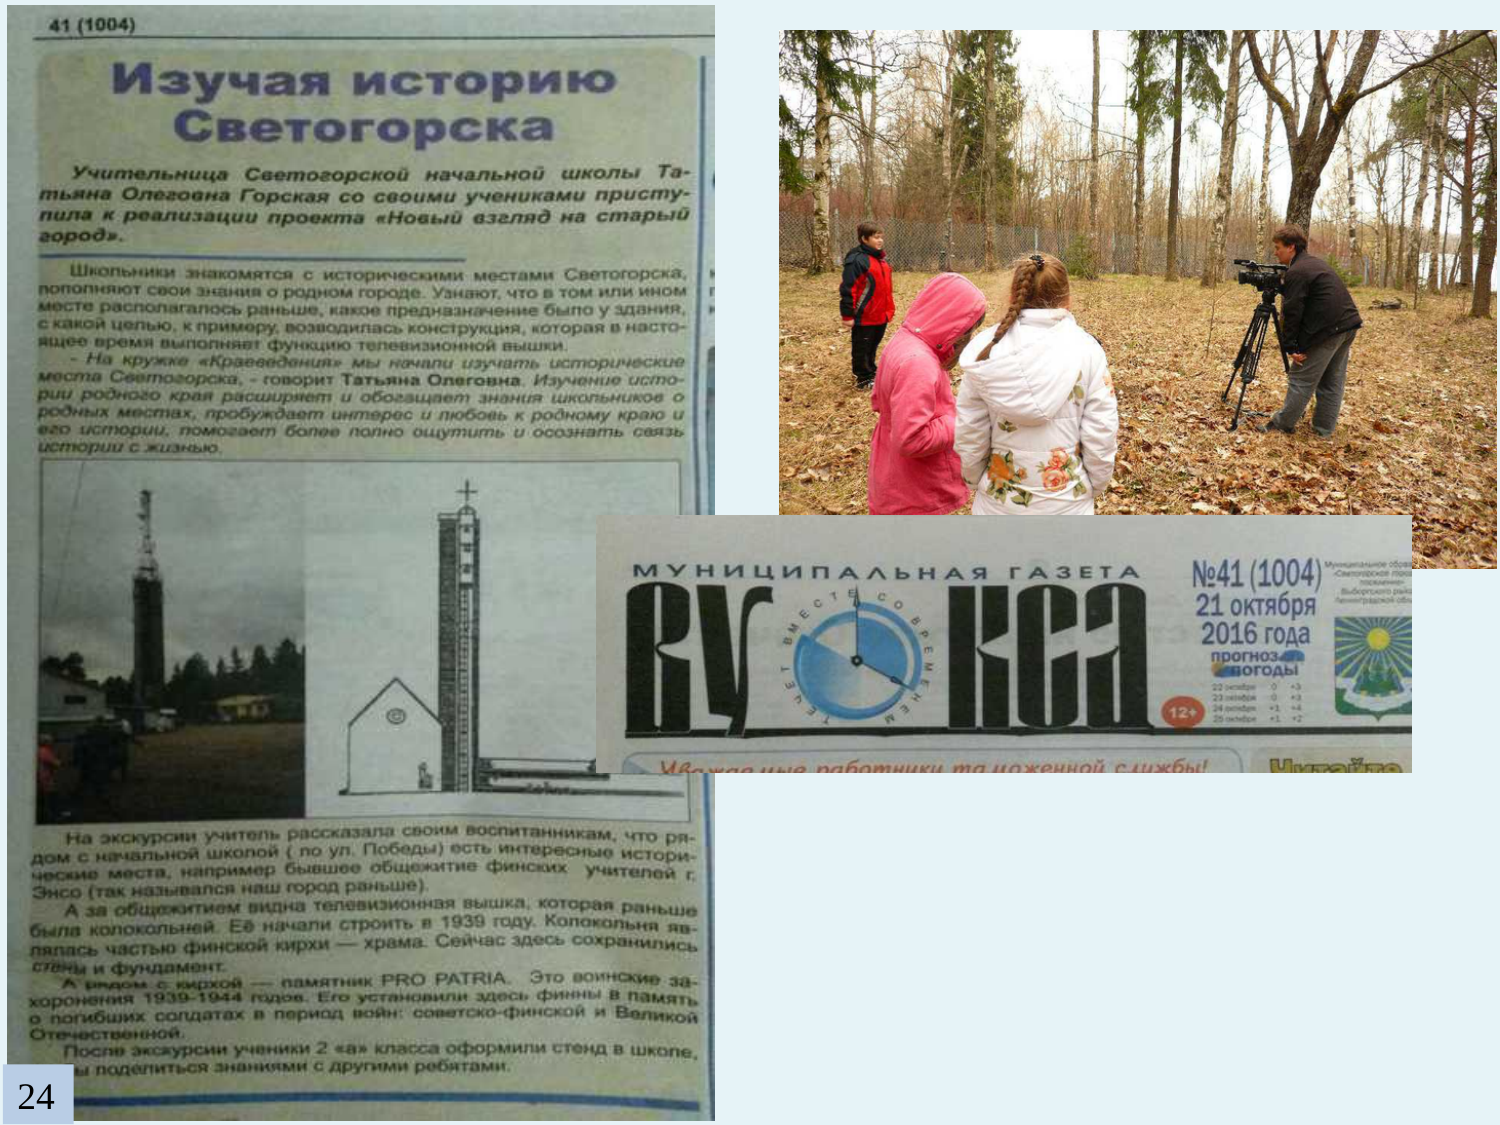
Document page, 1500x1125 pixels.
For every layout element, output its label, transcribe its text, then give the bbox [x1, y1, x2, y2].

picture [7, 4, 1497, 1121]
text_box 24 [2, 1119, 74, 1125]
